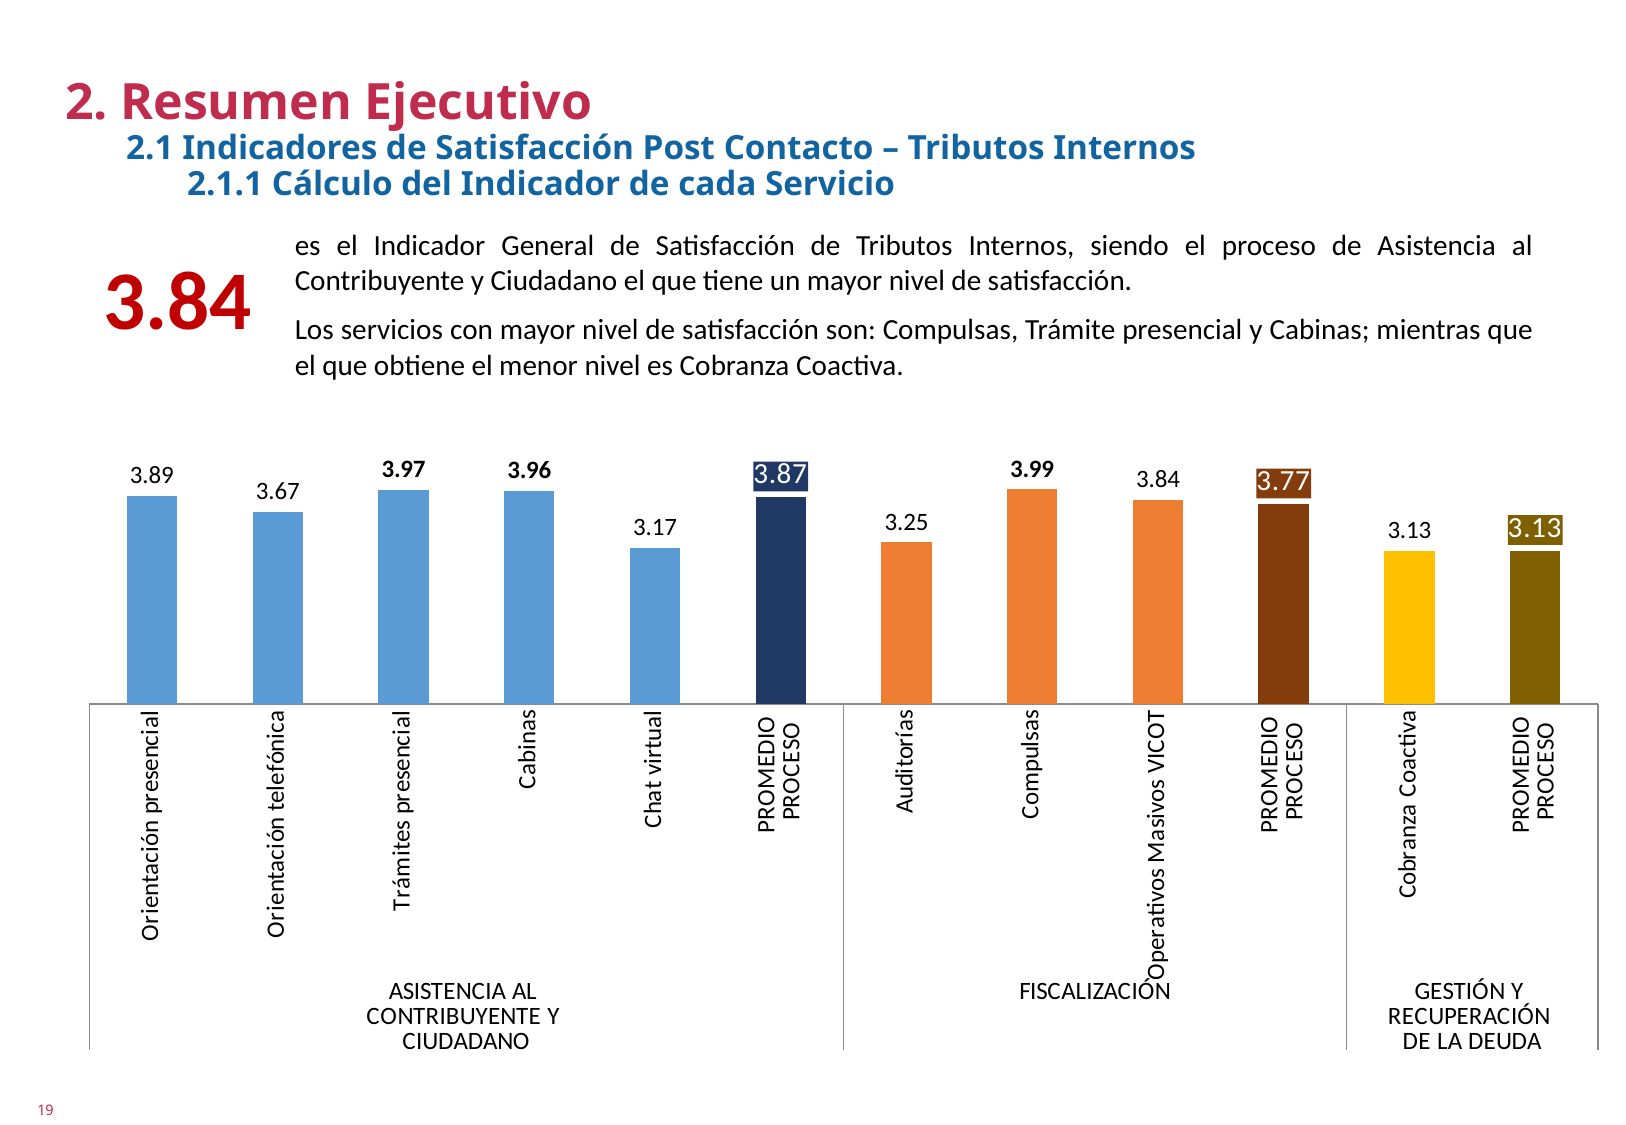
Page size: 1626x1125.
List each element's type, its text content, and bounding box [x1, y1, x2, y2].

text_box 3.84 [88, 239, 279, 303]
title 2. Resumen Ejecutivo 2.1 Indicadores de Satisfacción Post Contacto – Tributos Internos 2.1.1 Cálculo del Indicador de cada Servicio [50, 59, 1599, 219]
text_box es el Indicador General de Satisfacción de Tributos Internos, siendo el proceso de Asistencia al Contribuyente y Ciudadano el que tiene un mayor nivel de satisfacción. Los servicios con mayor nivel de satisfacción son: Compulsas, Trámite presencial y Cabinas; mientras que el que obtiene el menor nivel es Cobranza Coactiva. [279, 219, 1549, 303]
chart [88, 303, 1601, 1099]
